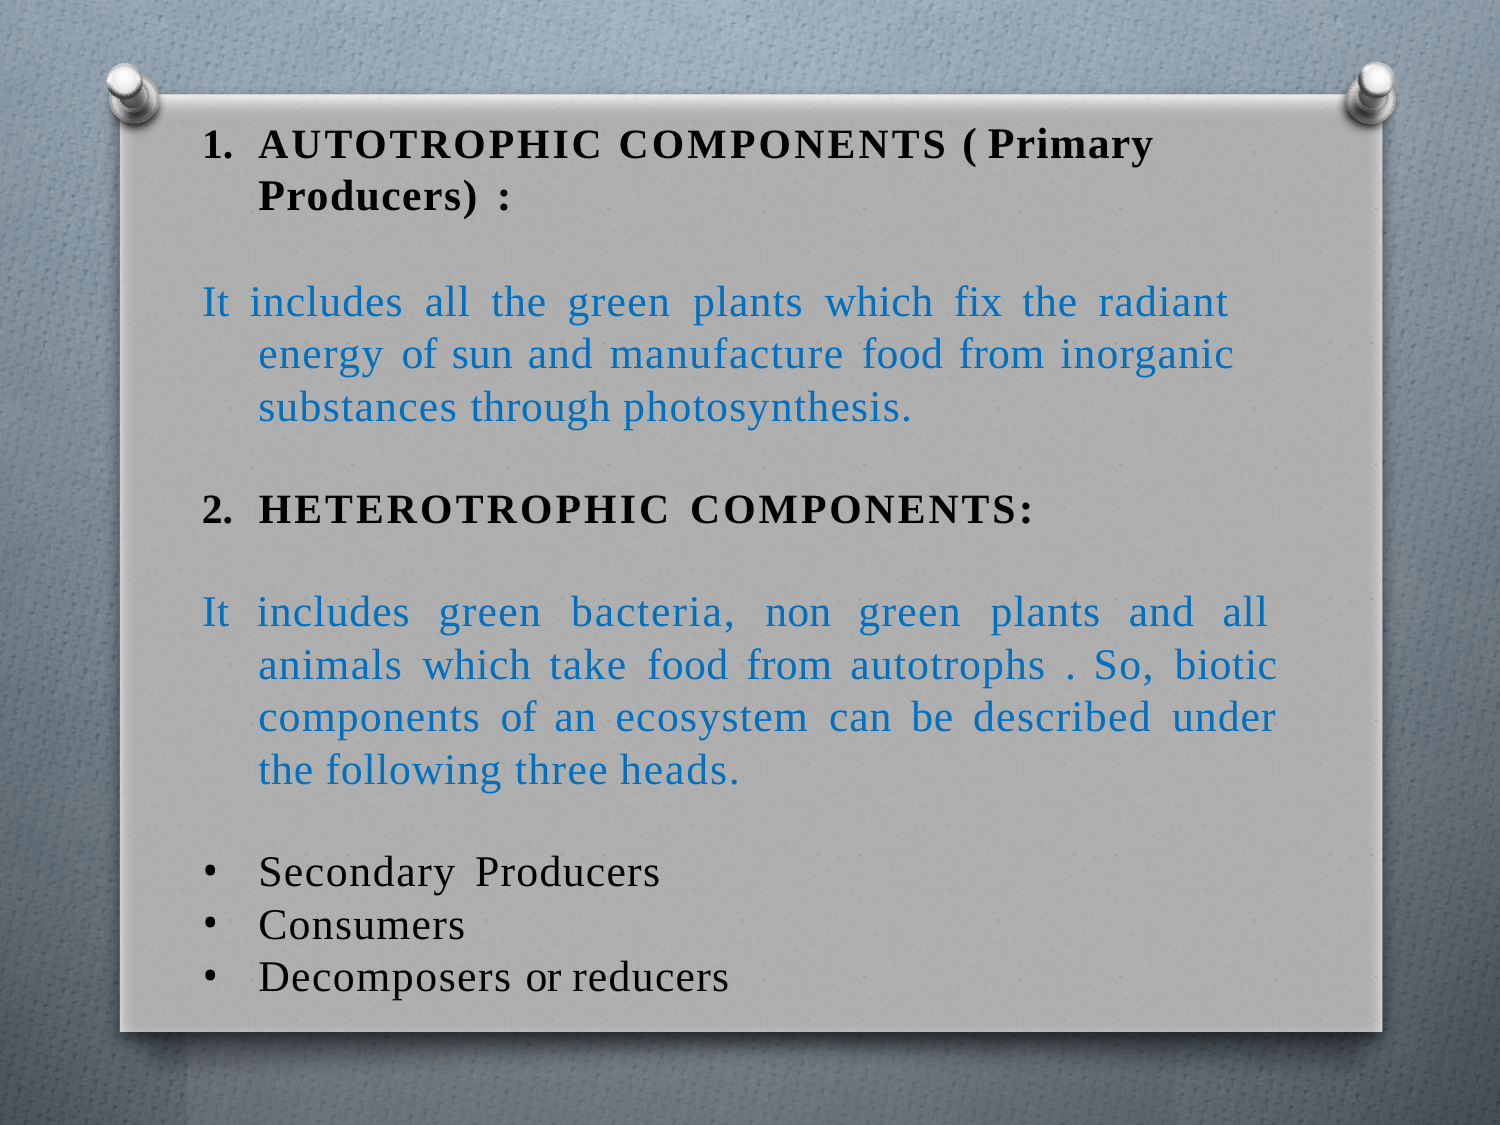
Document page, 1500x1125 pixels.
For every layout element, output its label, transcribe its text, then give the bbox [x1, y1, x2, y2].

text_box AUTOTROPHIC COMPONENTS ( Primary Producers) : It includes all the green plants which fix the radiant energy of sun and manufacture food from inorganic substances through photosynthesis. HETEROTROPHIC COMPONENTS: It includes green bacteria, non green plants and all animals which take food from autotrophs . So, biotic components of an ecosystem can be described under the following three heads. Secondary Producers Consumers Decomposers or reducers [199, 112, 1297, 1001]
picture [75, 29, 198, 153]
picture [1317, 35, 1439, 156]
